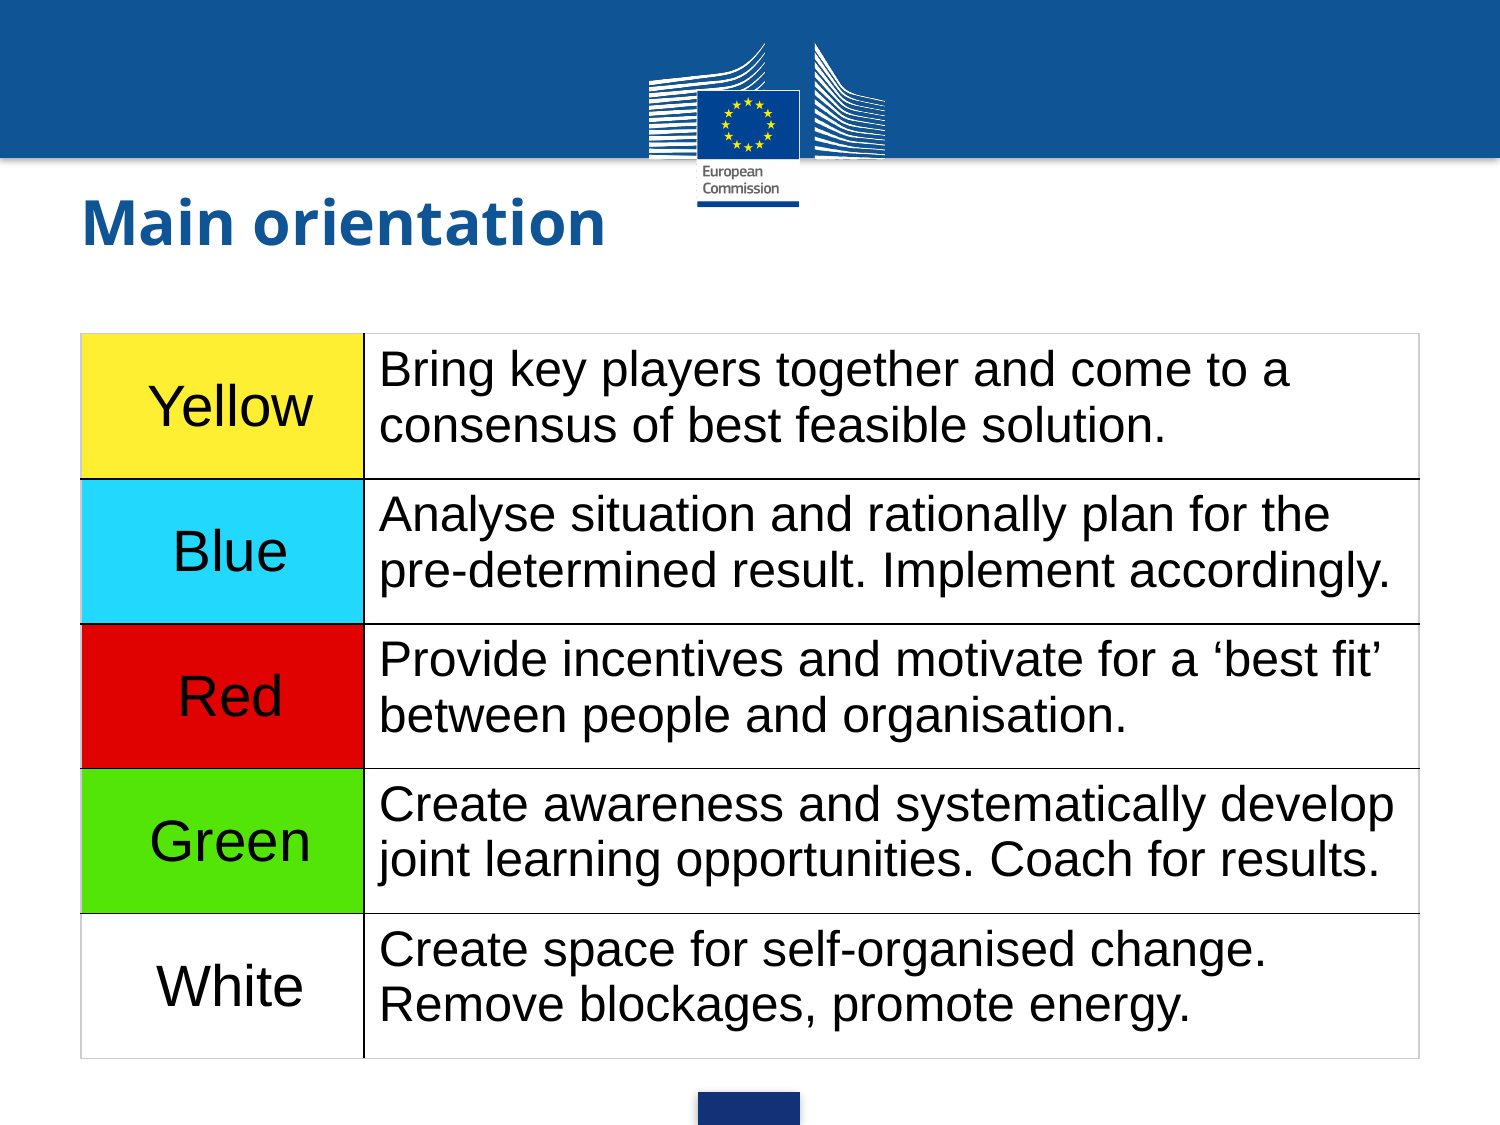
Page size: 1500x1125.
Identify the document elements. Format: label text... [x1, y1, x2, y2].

table_cell Create space for self-organised change. Remove blockages, promote energy. [365, 914, 1418, 1058]
table_header Bring key players together and come to a consensus of best feasible solution. [365, 334, 1418, 478]
table_cell Analyse situation and rationally plan for the pre-determined result. Implement accordingly. [365, 480, 1418, 623]
table_cell Green [82, 769, 363, 913]
table_cell Create awareness and systematically develop joint learning opportunities. Coach for results. [365, 769, 1418, 913]
table_cell Red [82, 625, 363, 768]
table_cell Blue [82, 480, 363, 623]
table_header Yellow [82, 334, 363, 478]
picture [649, 42, 885, 126]
title Main orientation [64, 126, 1340, 315]
table_cell White [82, 914, 363, 1058]
table_cell Provide incentives and motivate for a ‘best fit’ between people and organisation. [365, 625, 1418, 768]
